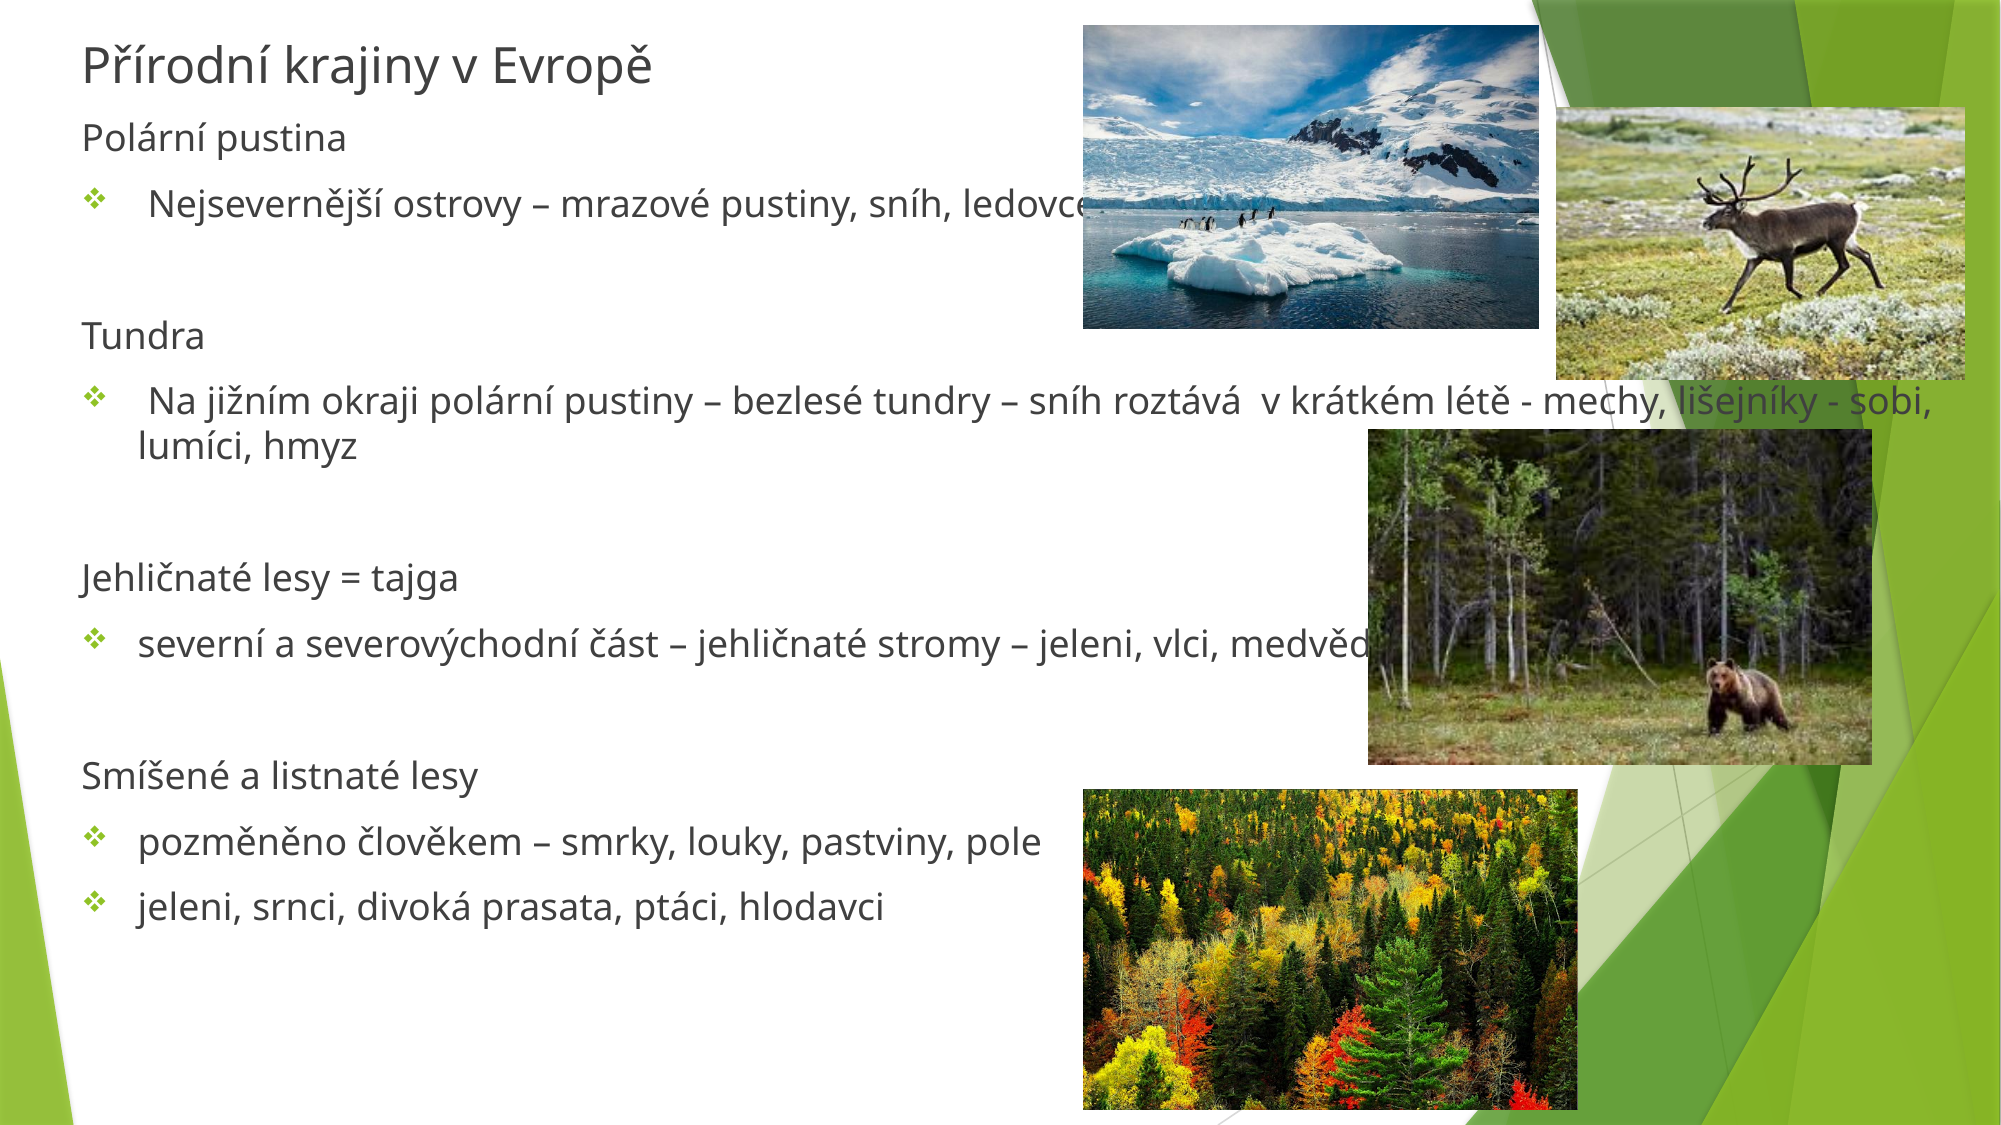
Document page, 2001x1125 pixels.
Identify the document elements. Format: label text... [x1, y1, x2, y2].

list Přírodní krajiny v Evropě Polární pustina Nejsevernější ostrovy – mrazové pustiny, sníh, ledovce Tundra Na jižním okraji polární pustiny – bezlesé tundry – sníh roztává v krátkém létě - mechy, lišejníky - sobi, lumíci, hmyz Jehličnaté lesy = tajga severní a severovýchodní část – jehličnaté stromy – jeleni, vlci, medvědi Smíšené a listnaté lesy pozměněno člověkem – smrky, louky, pastviny, pole jeleni, srnci, divoká prasata, ptáci, hlodavci [66, 25, 1982, 1125]
picture [1083, 789, 1578, 1111]
picture [1555, 107, 1965, 380]
picture [1368, 429, 1872, 765]
picture [1083, 25, 1540, 330]
